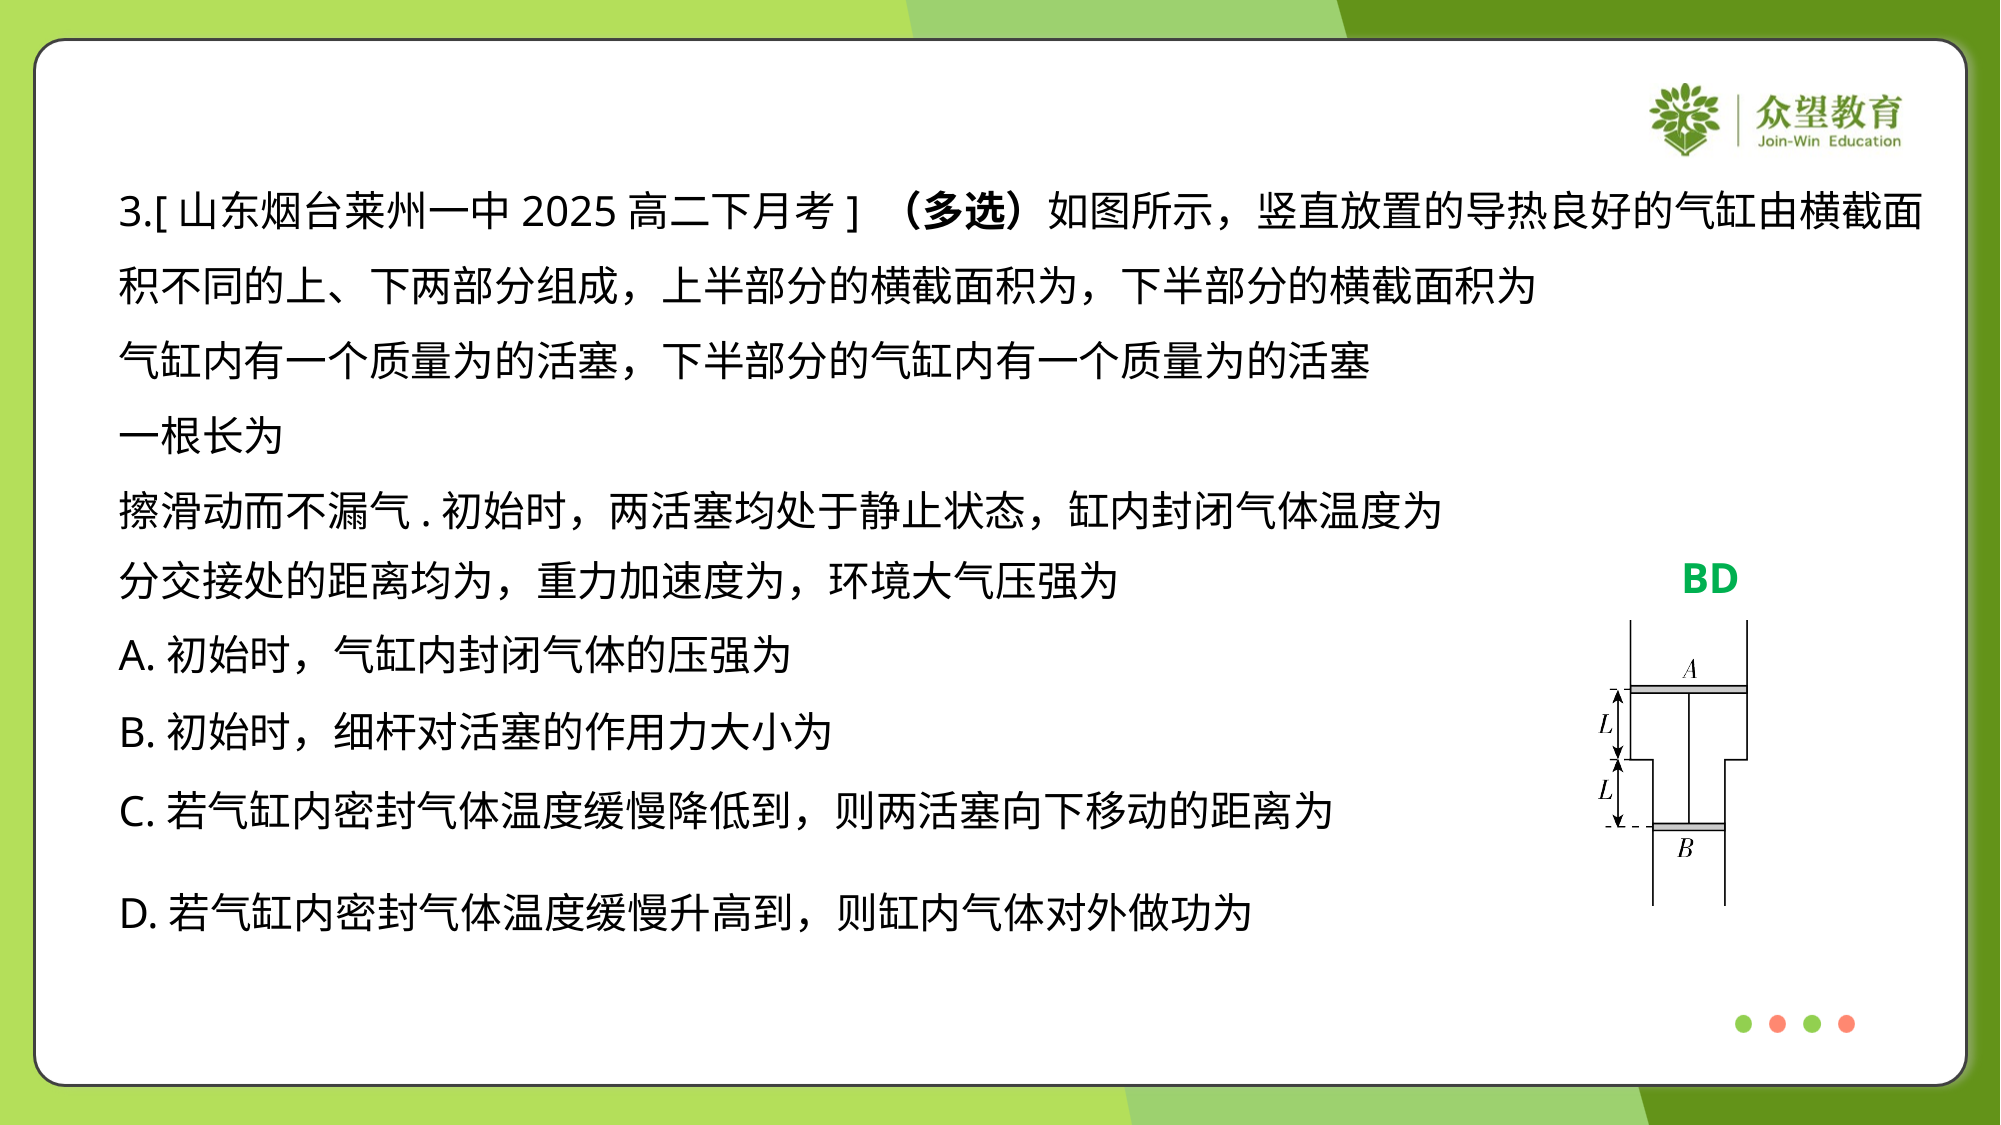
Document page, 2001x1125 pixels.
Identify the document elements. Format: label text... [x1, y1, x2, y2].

text_box BD [1664, 531, 1757, 596]
picture [0, 0, 2000, 1125]
